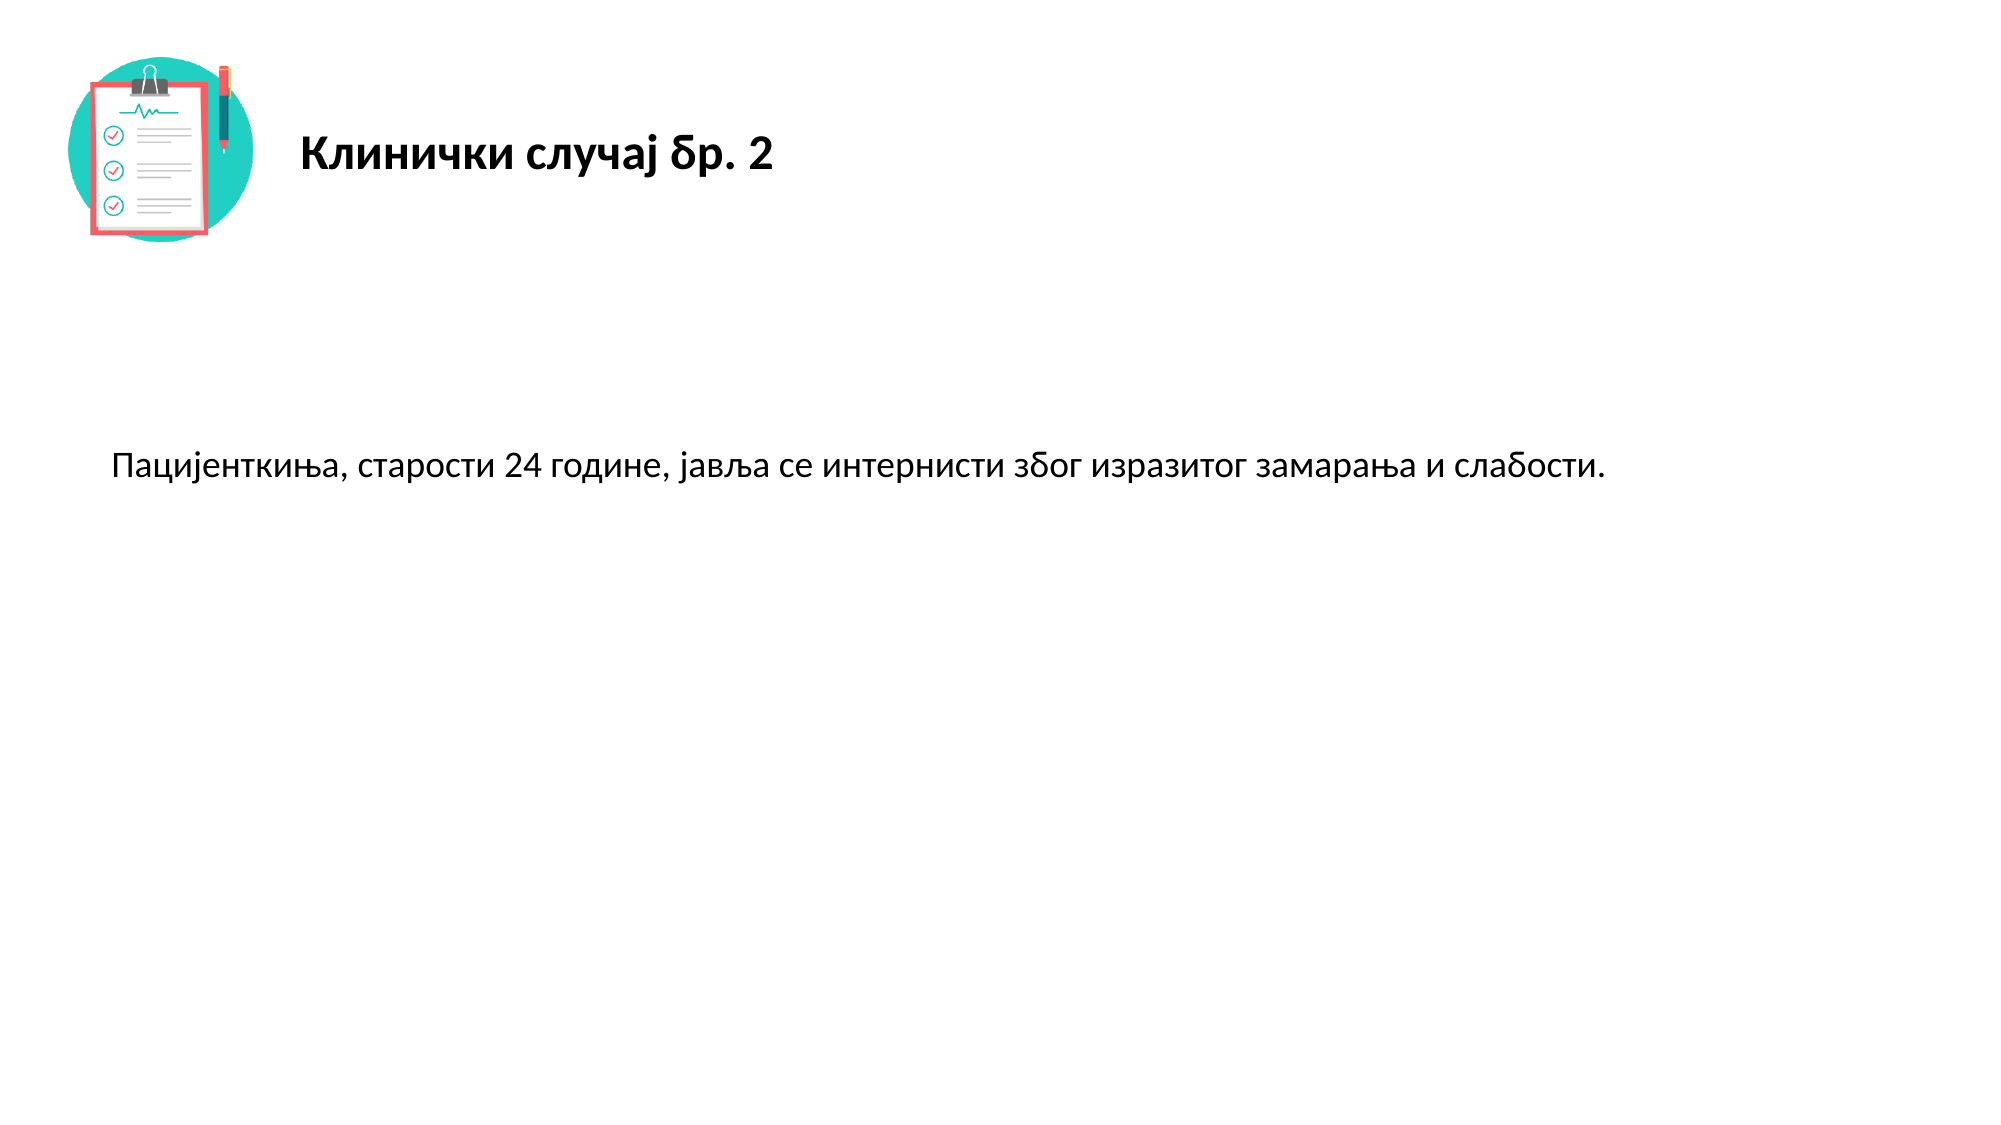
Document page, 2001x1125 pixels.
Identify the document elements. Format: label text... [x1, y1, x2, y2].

text_box Пацијенткиња, старости 24 године, јавља се интернисти због изразитог замарања и слабости. [96, 432, 1623, 493]
text_box Клинички случај бр. 2 [285, 111, 789, 187]
picture [68, 57, 253, 242]
